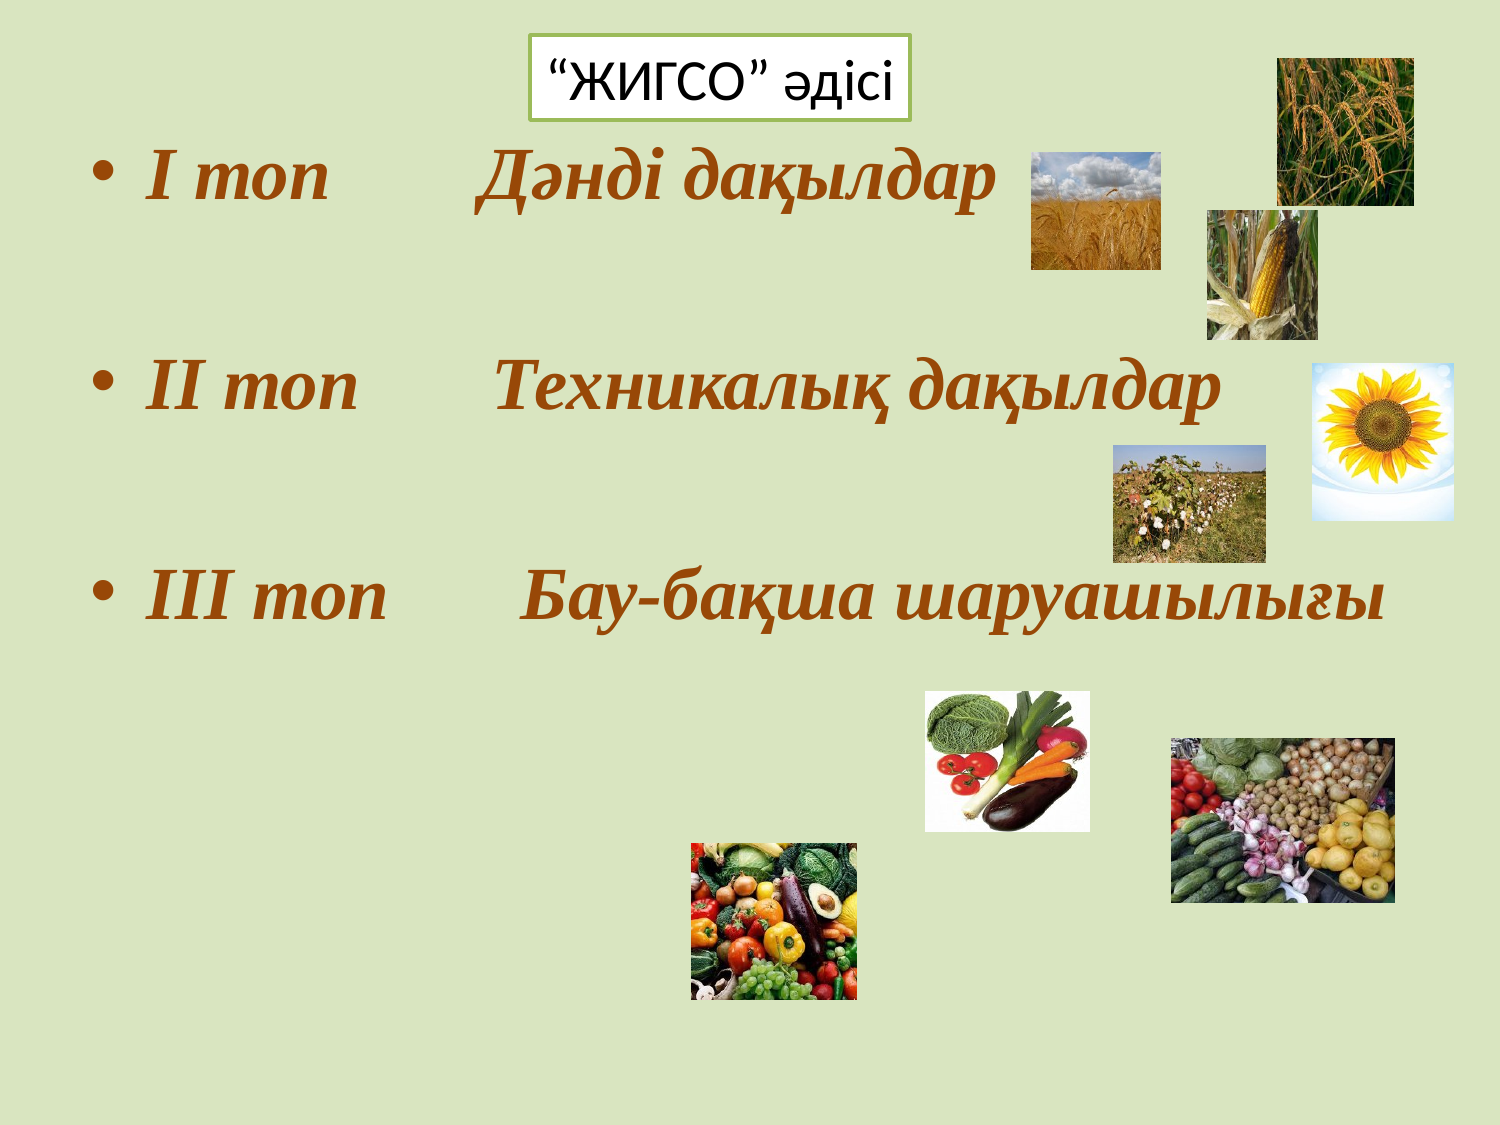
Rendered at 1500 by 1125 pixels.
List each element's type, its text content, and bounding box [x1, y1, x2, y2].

picture [925, 691, 1091, 833]
picture [1031, 152, 1161, 270]
picture [1312, 362, 1454, 522]
picture [1206, 210, 1318, 341]
picture [691, 843, 857, 1000]
text_box “ЖИГСО” әдісі [528, 33, 912, 122]
picture [1171, 737, 1395, 903]
list І топ Дәнді дақылдар ІІ топ Техникалық дақылдар ІІІ топ Бау-бақша шаруашылығы [75, 117, 1425, 1005]
picture [1112, 445, 1266, 563]
picture [1277, 58, 1414, 206]
